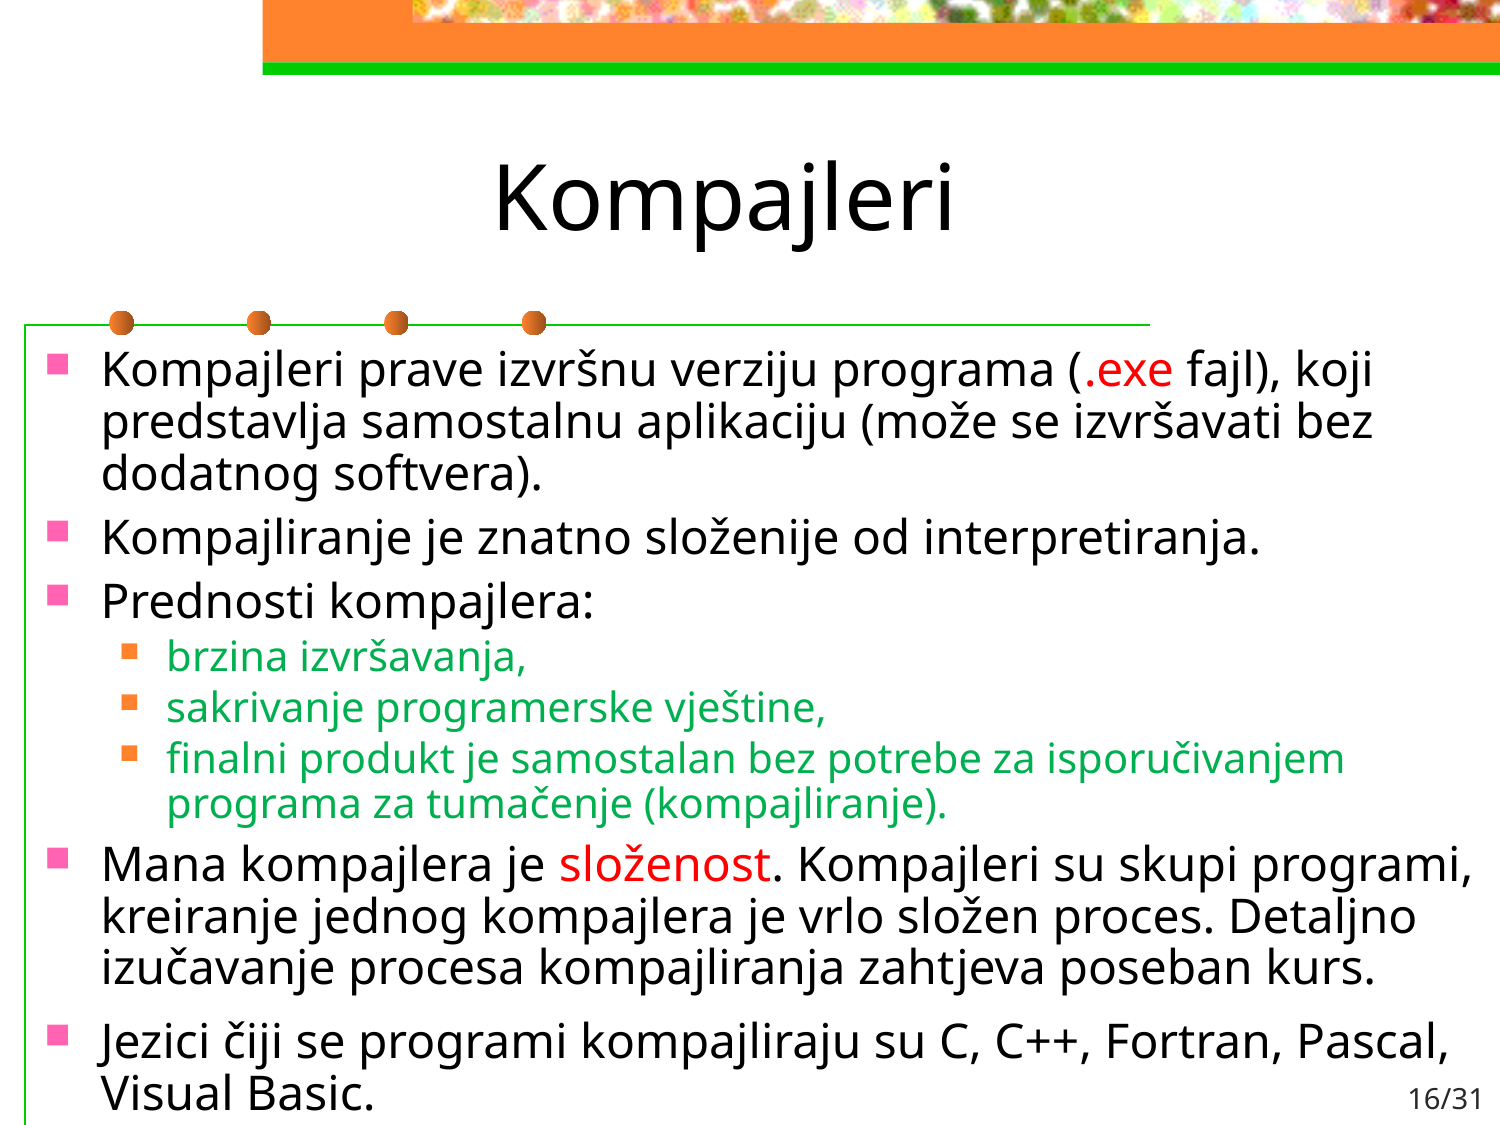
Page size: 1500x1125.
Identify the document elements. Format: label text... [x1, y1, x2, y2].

list Kompajleri prave izvršnu verziju programa (.exe fajl), koji predstavlja samostalnu aplikaciju (može se izvršavati bez dodatnog softvera). Kompajliranje je znatno složenije od interpretiranja. Prednosti kompajlera: brzina izvršavanja, sakrivanje programerske vještine, finalni produkt je samostalan bez potrebe za isporučivanjem programa za tumačenje (kompajliranje). Mana kompajlera je složenost. Kompajleri su skupi programi, kreiranje jednog kompajlera je vrlo složen proces. Detaljno izučavanje procesa kompajliranja zahtjeva poseban kurs. Jezici čiji se programi kompajliraju su C, C++, Fortran, Pascal, Visual Basic. [29, 338, 1491, 1106]
text_box 16/31 [1374, 1072, 1500, 1123]
picture [412, 0, 1500, 23]
title Kompajleri [87, 99, 1363, 288]
